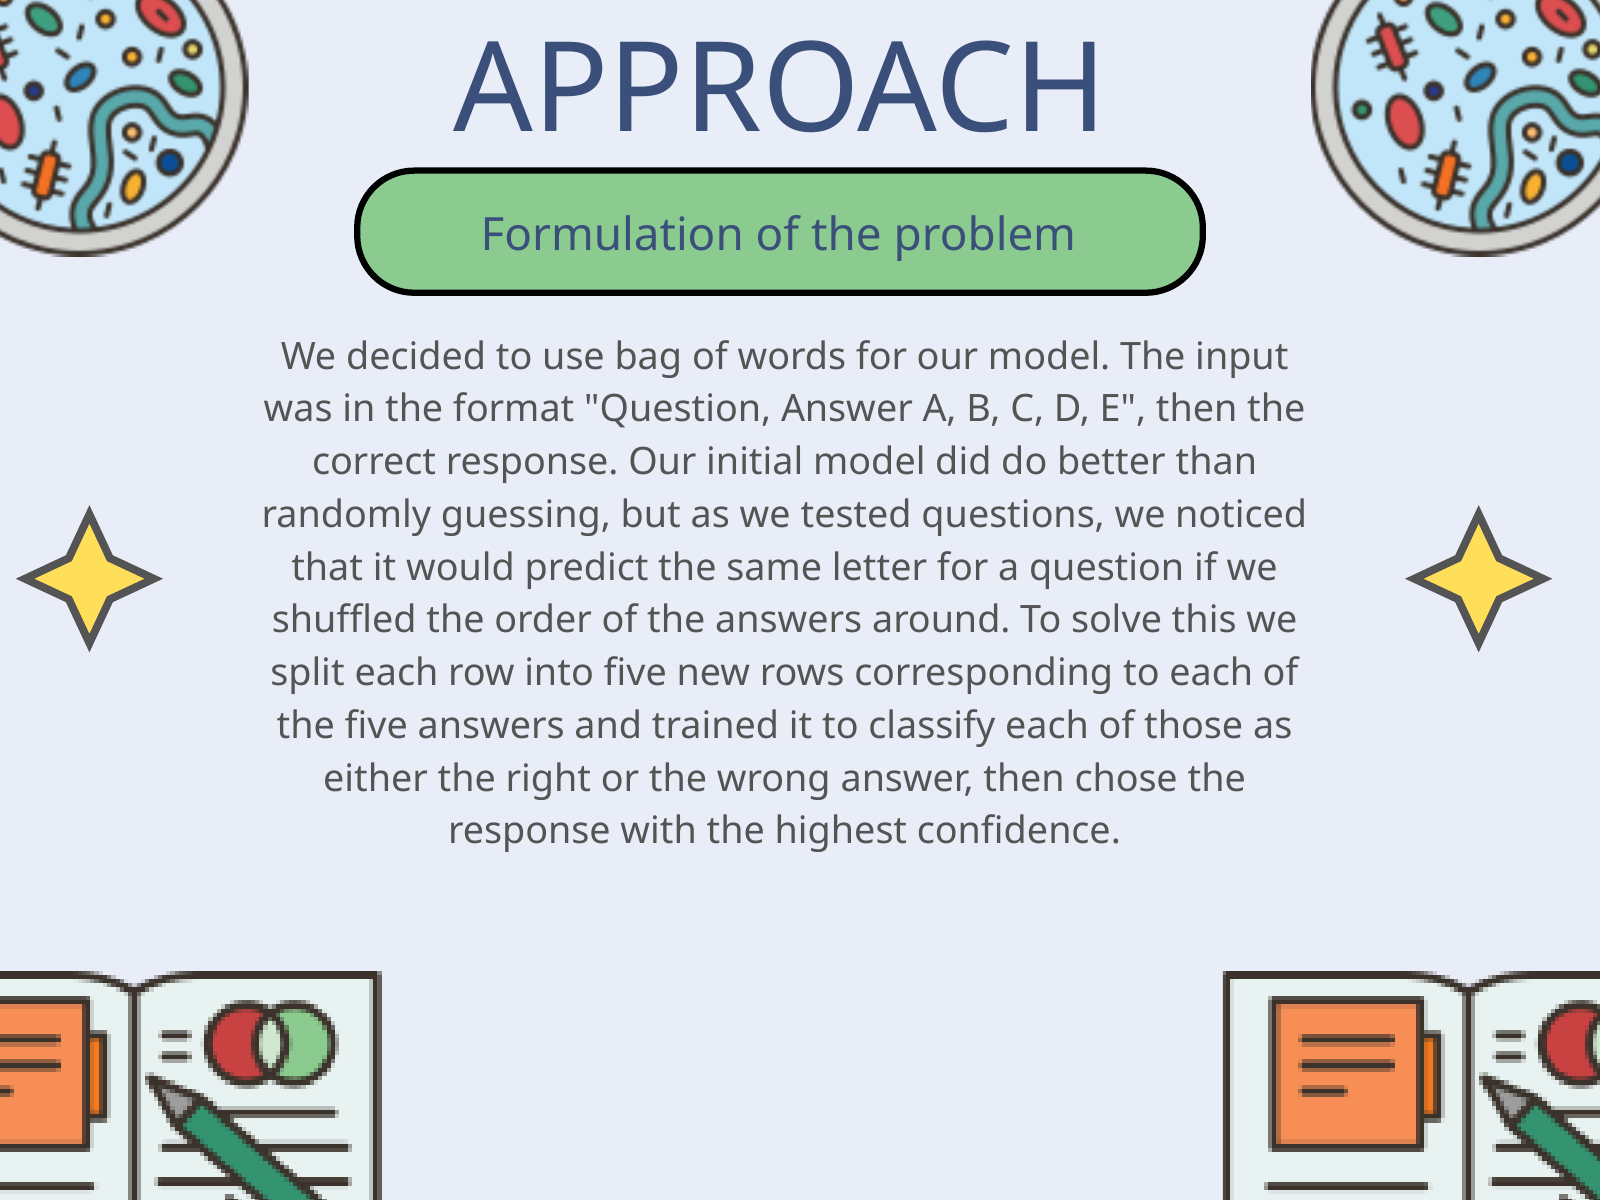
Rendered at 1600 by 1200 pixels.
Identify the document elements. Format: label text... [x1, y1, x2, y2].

text_box [1222, 971, 1600, 1200]
text_box [0, 971, 420, 1200]
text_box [1413, 514, 1544, 644]
text_box We decided to use bag of words for our model. The input was in the format "Question, Answer A, B, C, D, E", then the correct response. Our initial model did do better than randomly guessing, but as we tested questions, we noticed that it would predict the same letter for a question if we shuffled the order of the answers around. To solve this we split each row into five new rows corresponding to each of the five answers and trained it to classify each of those as either the right or the wrong answer, then chose the response with the highest confidence. [257, 323, 1312, 852]
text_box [24, 514, 155, 644]
text_box APPROACH [298, 31, 1262, 157]
text_box [0, 0, 249, 257]
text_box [356, 170, 1204, 293]
text_box [1311, 0, 1600, 257]
